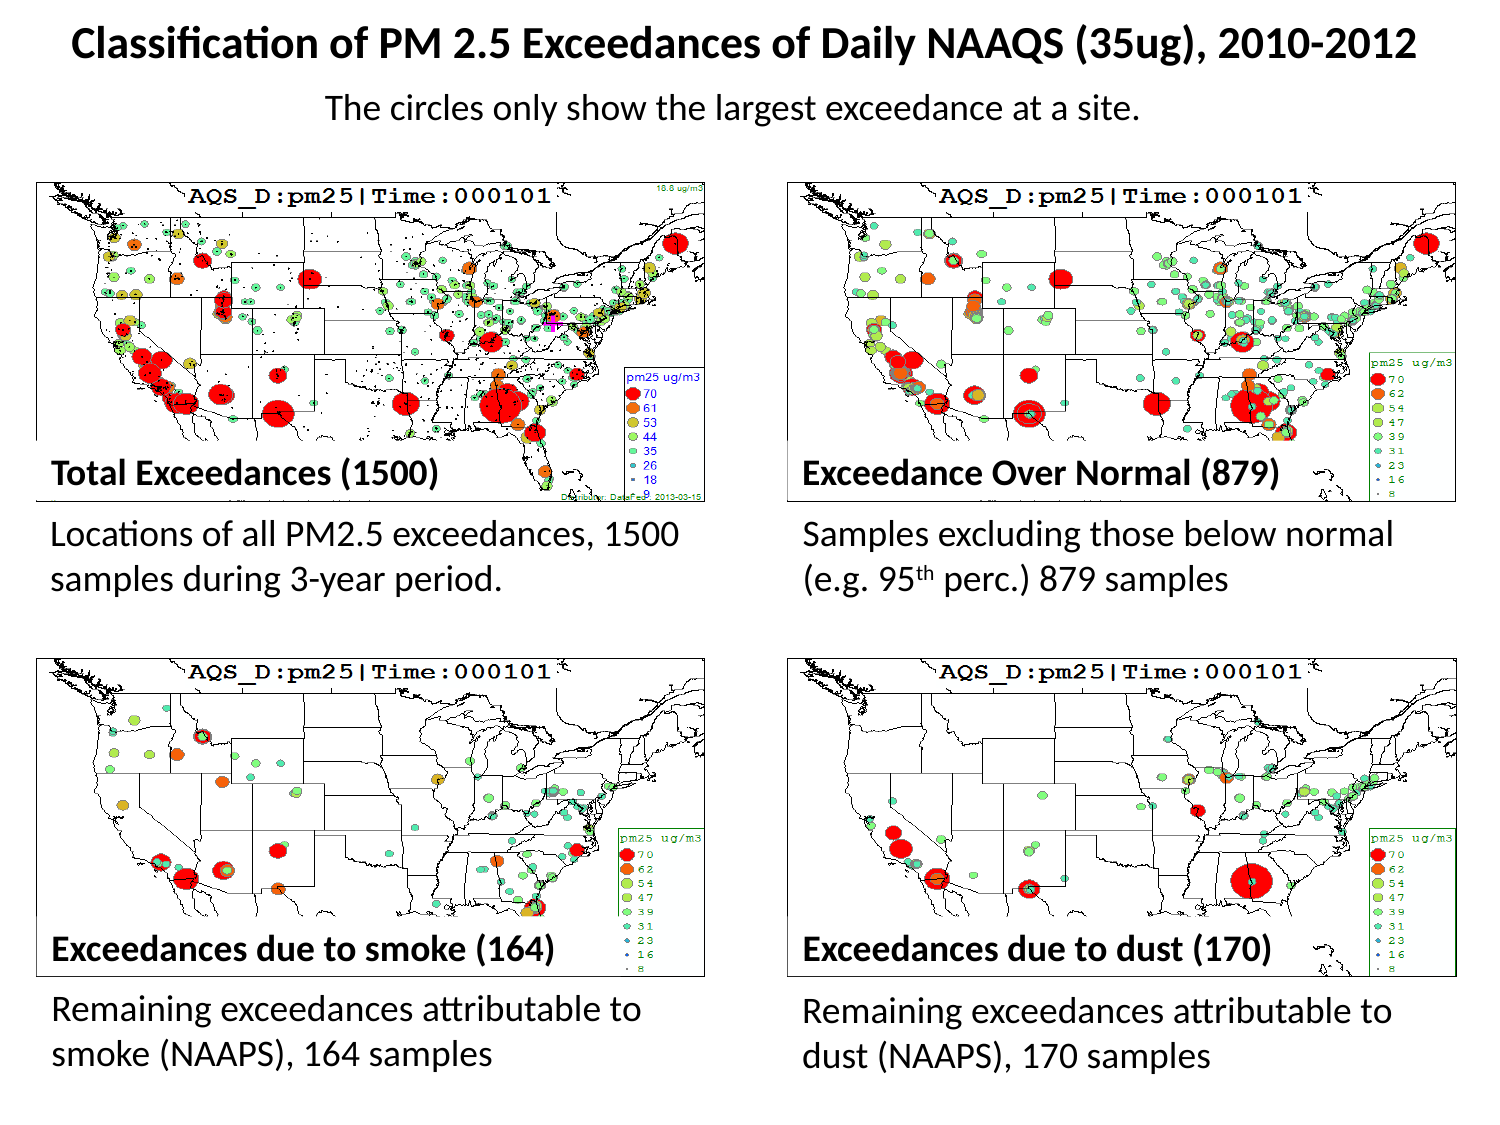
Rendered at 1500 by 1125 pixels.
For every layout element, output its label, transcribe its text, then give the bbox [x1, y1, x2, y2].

text_box The circles only show the largest exceedance at a site. [36, 75, 1456, 136]
picture [787, 182, 1457, 502]
text_box Samples excluding those below normal (e.g. 95th perc.) 879 samples [787, 501, 1480, 607]
picture [36, 657, 706, 978]
picture [35, 182, 705, 502]
picture [787, 657, 1457, 978]
text_box Locations of all PM2.5 exceedances, 1500 samples during 3-year period. [35, 509, 704, 607]
title Classification of PM 2.5 Exceedances of Daily NAAQS (35ug), 2010-2012 [10, 0, 1480, 80]
text_box Remaining exceedances attributable to dust (NAAPS), 170 samples [787, 985, 1456, 1084]
text_box Remaining exceedances attributable to smoke (NAAPS), 164 samples [36, 986, 705, 1082]
